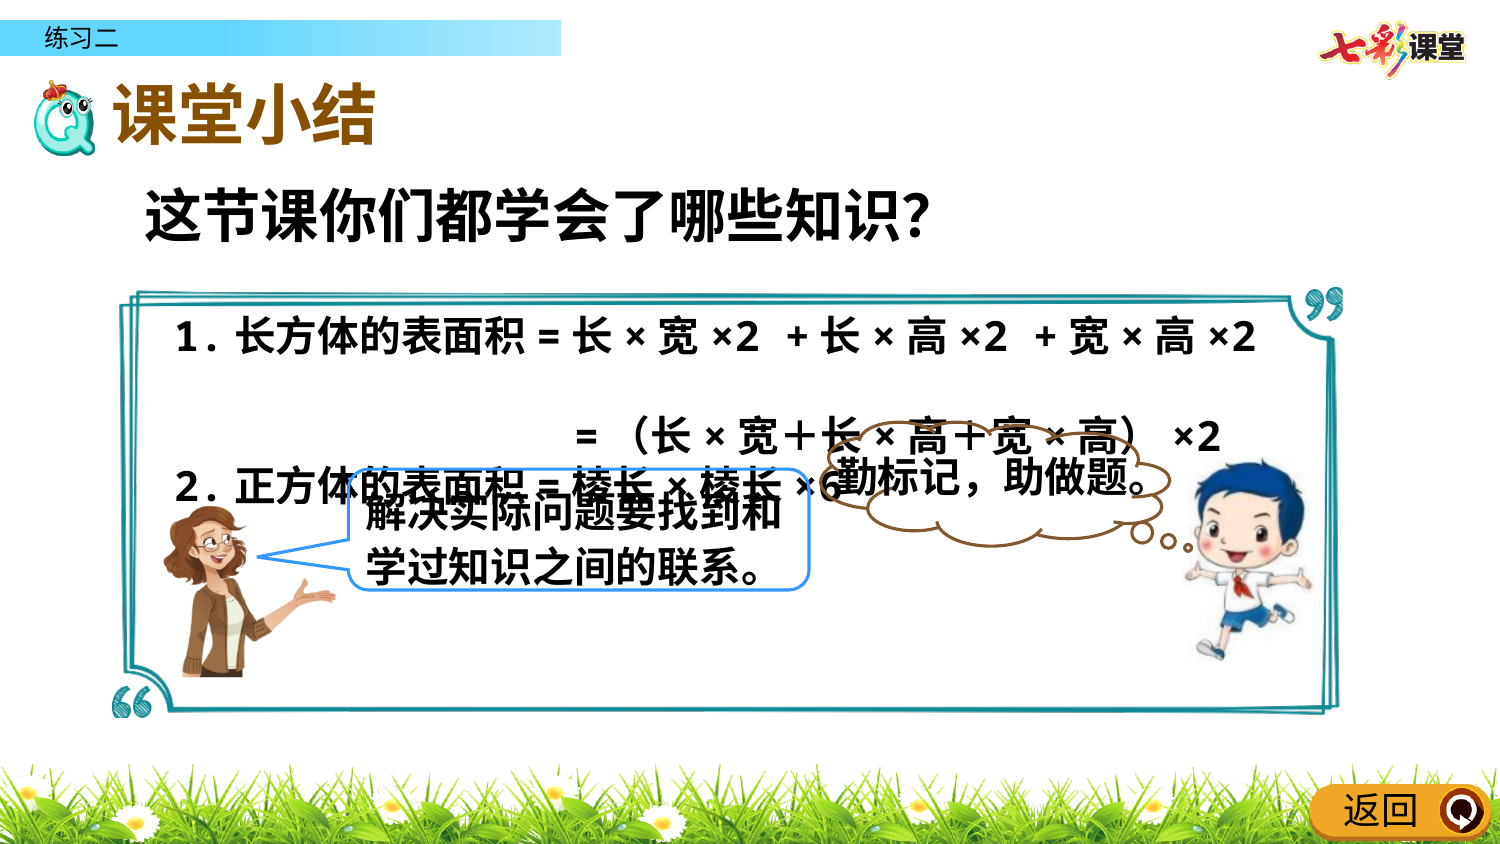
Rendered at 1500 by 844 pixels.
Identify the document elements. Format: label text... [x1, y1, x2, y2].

text_box 这节课你们都学会了哪些知识？ [133, 173, 972, 255]
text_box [820, 421, 1170, 546]
picture [0, 764, 1500, 844]
text_box 课堂小结 [100, 67, 404, 159]
picture [1316, 20, 1468, 80]
picture [111, 287, 1343, 718]
picture [34, 80, 96, 156]
